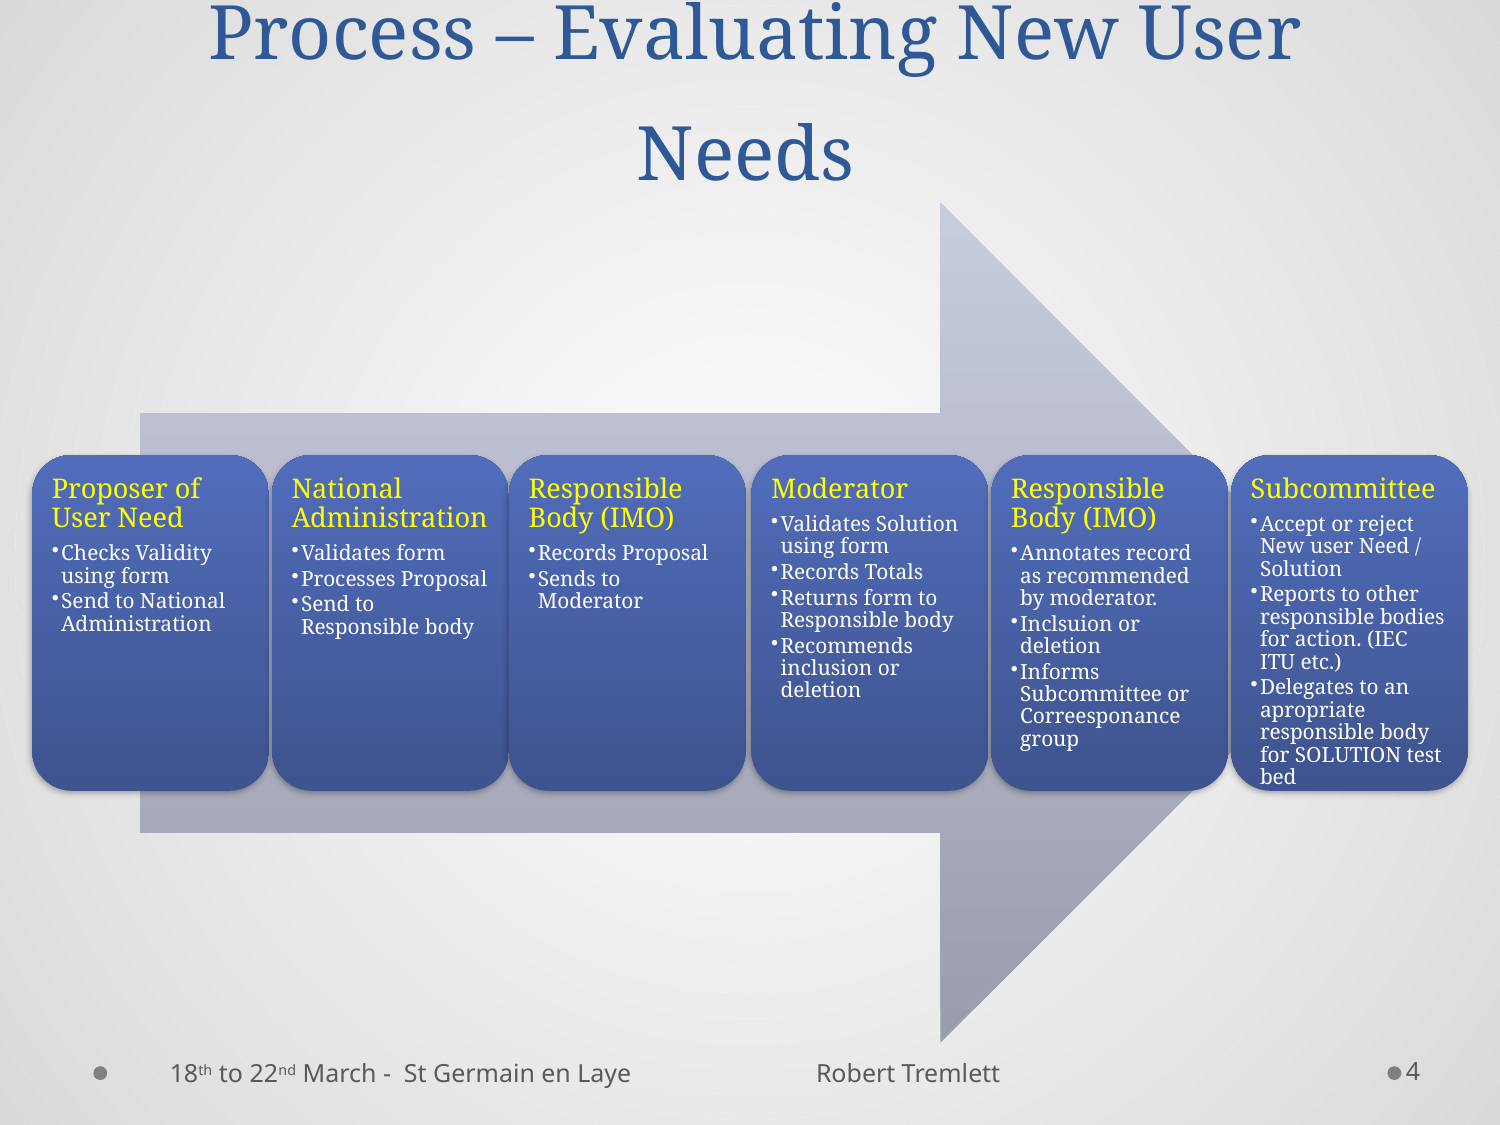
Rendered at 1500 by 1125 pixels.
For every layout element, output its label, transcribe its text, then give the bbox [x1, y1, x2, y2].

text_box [1230, 454, 1469, 792]
title Process – Evaluating New User Needs [70, 15, 1421, 204]
text_box [139, 203, 1190, 454]
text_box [31, 454, 270, 792]
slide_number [75, 1042, 640, 1103]
footer Robert Tremlett [808, 1042, 1220, 1103]
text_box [990, 454, 1229, 792]
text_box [751, 454, 989, 792]
slide_number 4 [1401, 1042, 1494, 1103]
text_box [139, 798, 1185, 1042]
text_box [508, 454, 746, 792]
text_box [271, 454, 507, 792]
